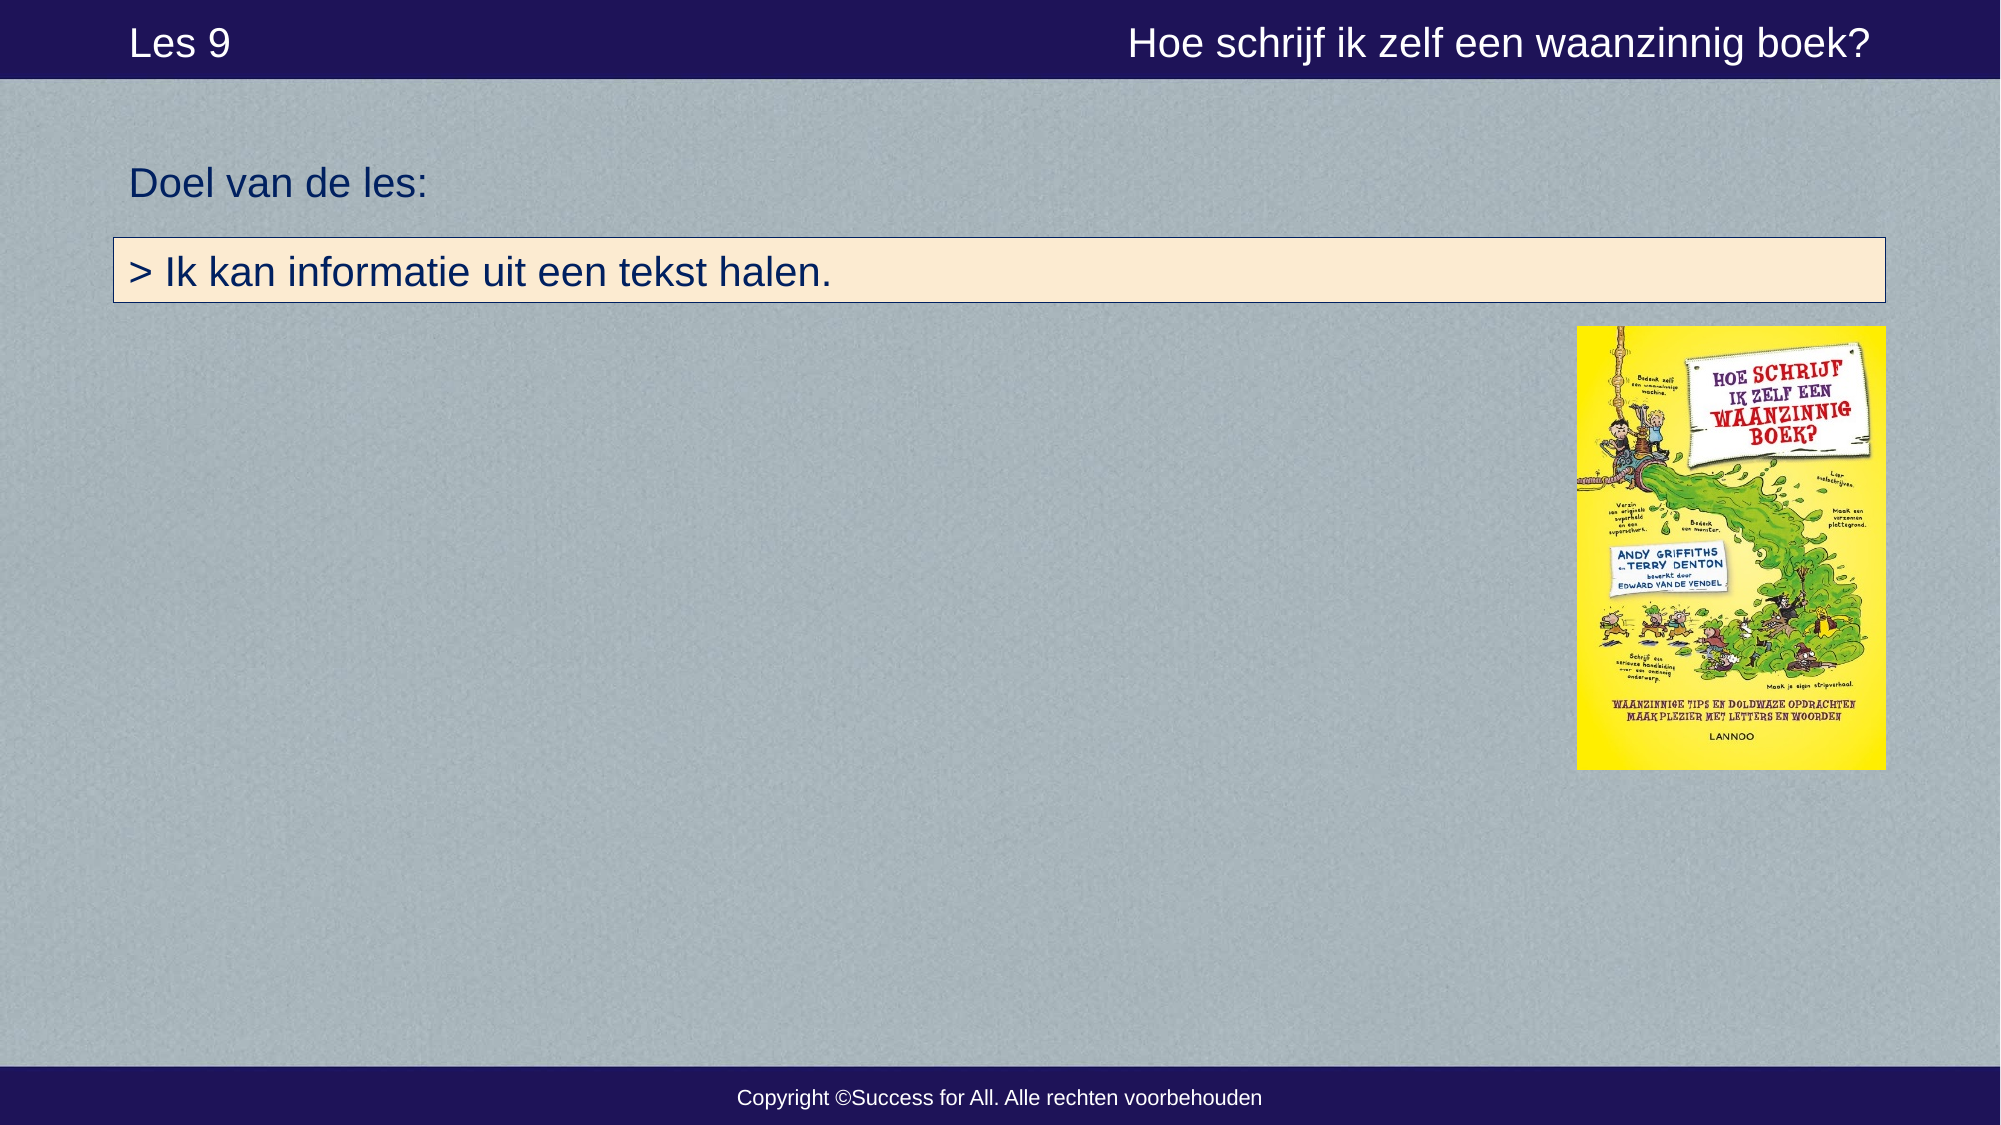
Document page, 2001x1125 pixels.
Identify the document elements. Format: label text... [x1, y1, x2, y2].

text_box Hoe schrijf ik zelf een waanzinnig boek? [999, 8, 1886, 73]
text_box Les 9 [114, 8, 354, 73]
text_box Copyright ©Success for All. Alle rechten voorbehouden [0, 1076, 2000, 1125]
text_box > Ik kan informatie uit een tekst halen. [113, 237, 1886, 303]
picture [0, 0, 2001, 1125]
text_box Doel van de les: [113, 148, 1635, 214]
